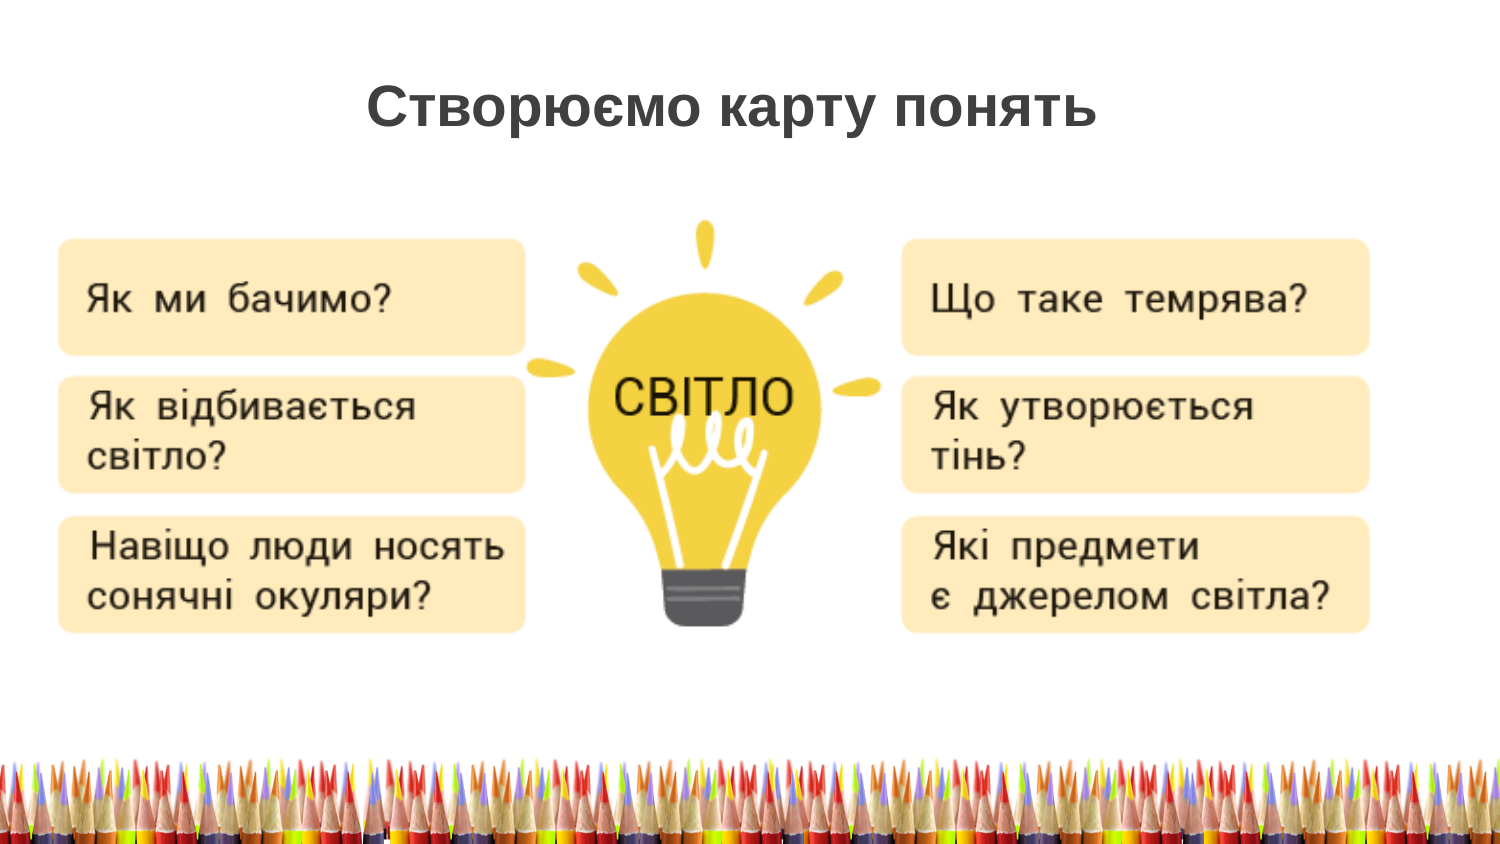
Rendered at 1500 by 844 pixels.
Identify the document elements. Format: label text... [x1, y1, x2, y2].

picture [0, 756, 1500, 844]
list Створюємо карту понять [0, 79, 1483, 127]
picture [0, 208, 1403, 669]
